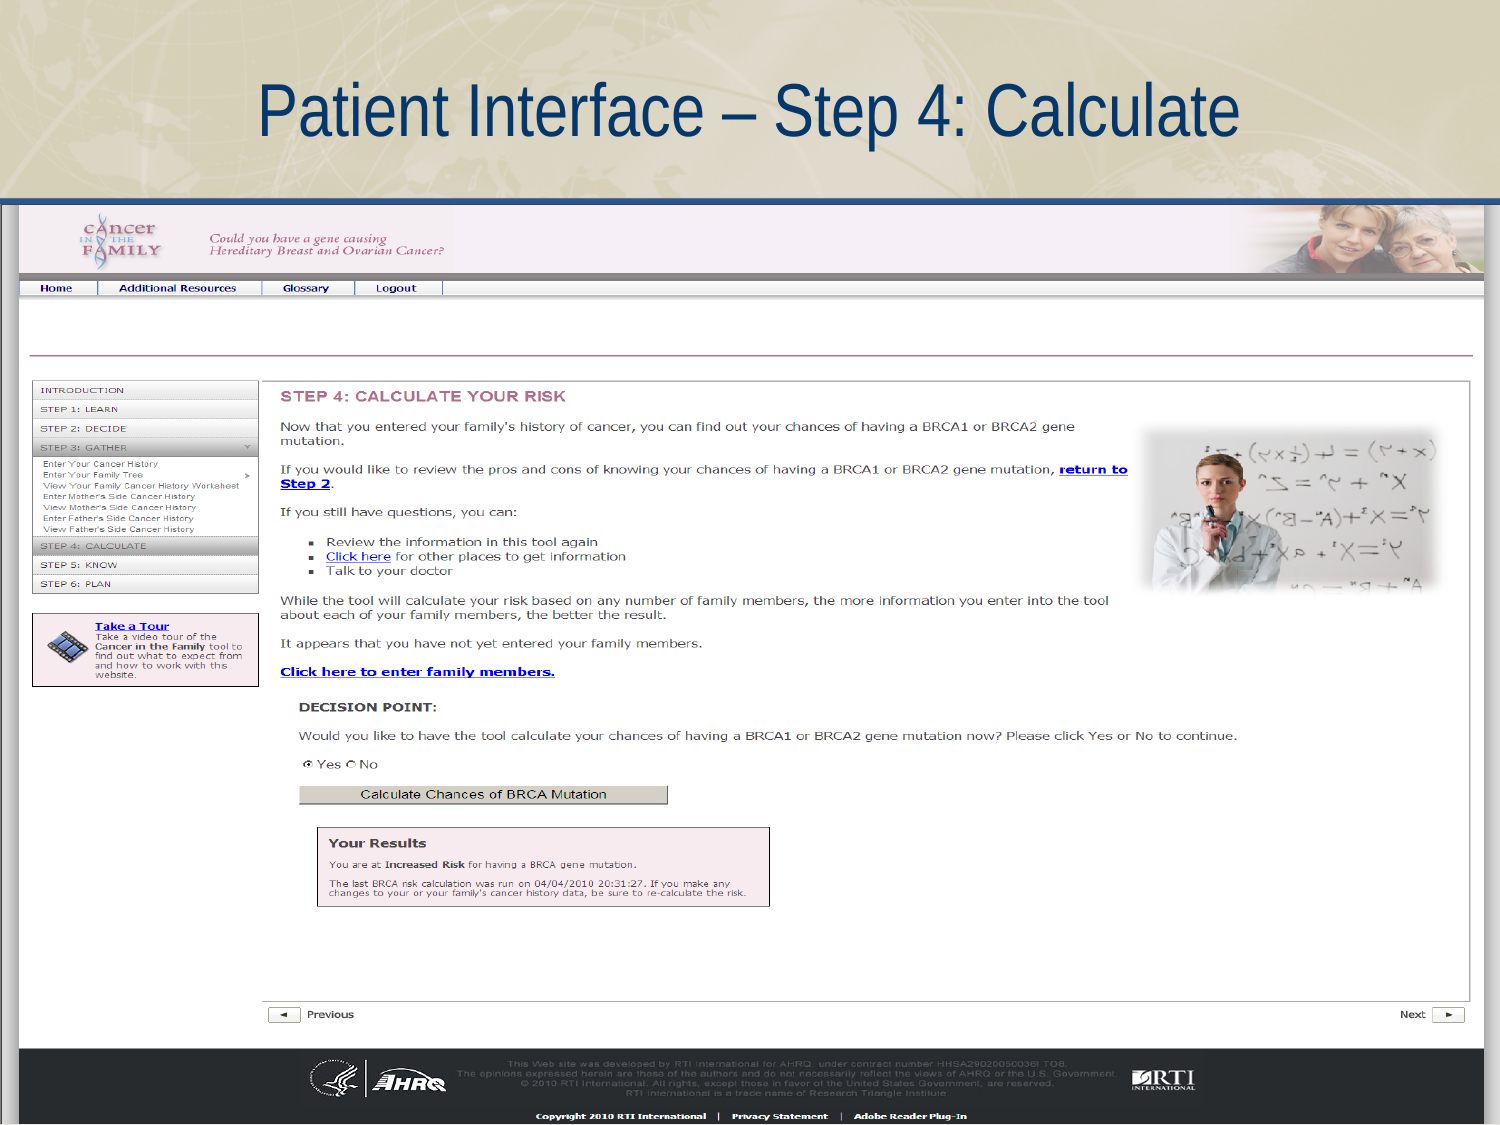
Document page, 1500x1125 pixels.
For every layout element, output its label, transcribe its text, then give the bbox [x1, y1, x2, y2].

title Patient Interface – Step 4: Calculate [112, 37, 1388, 176]
picture [0, 0, 1500, 1125]
